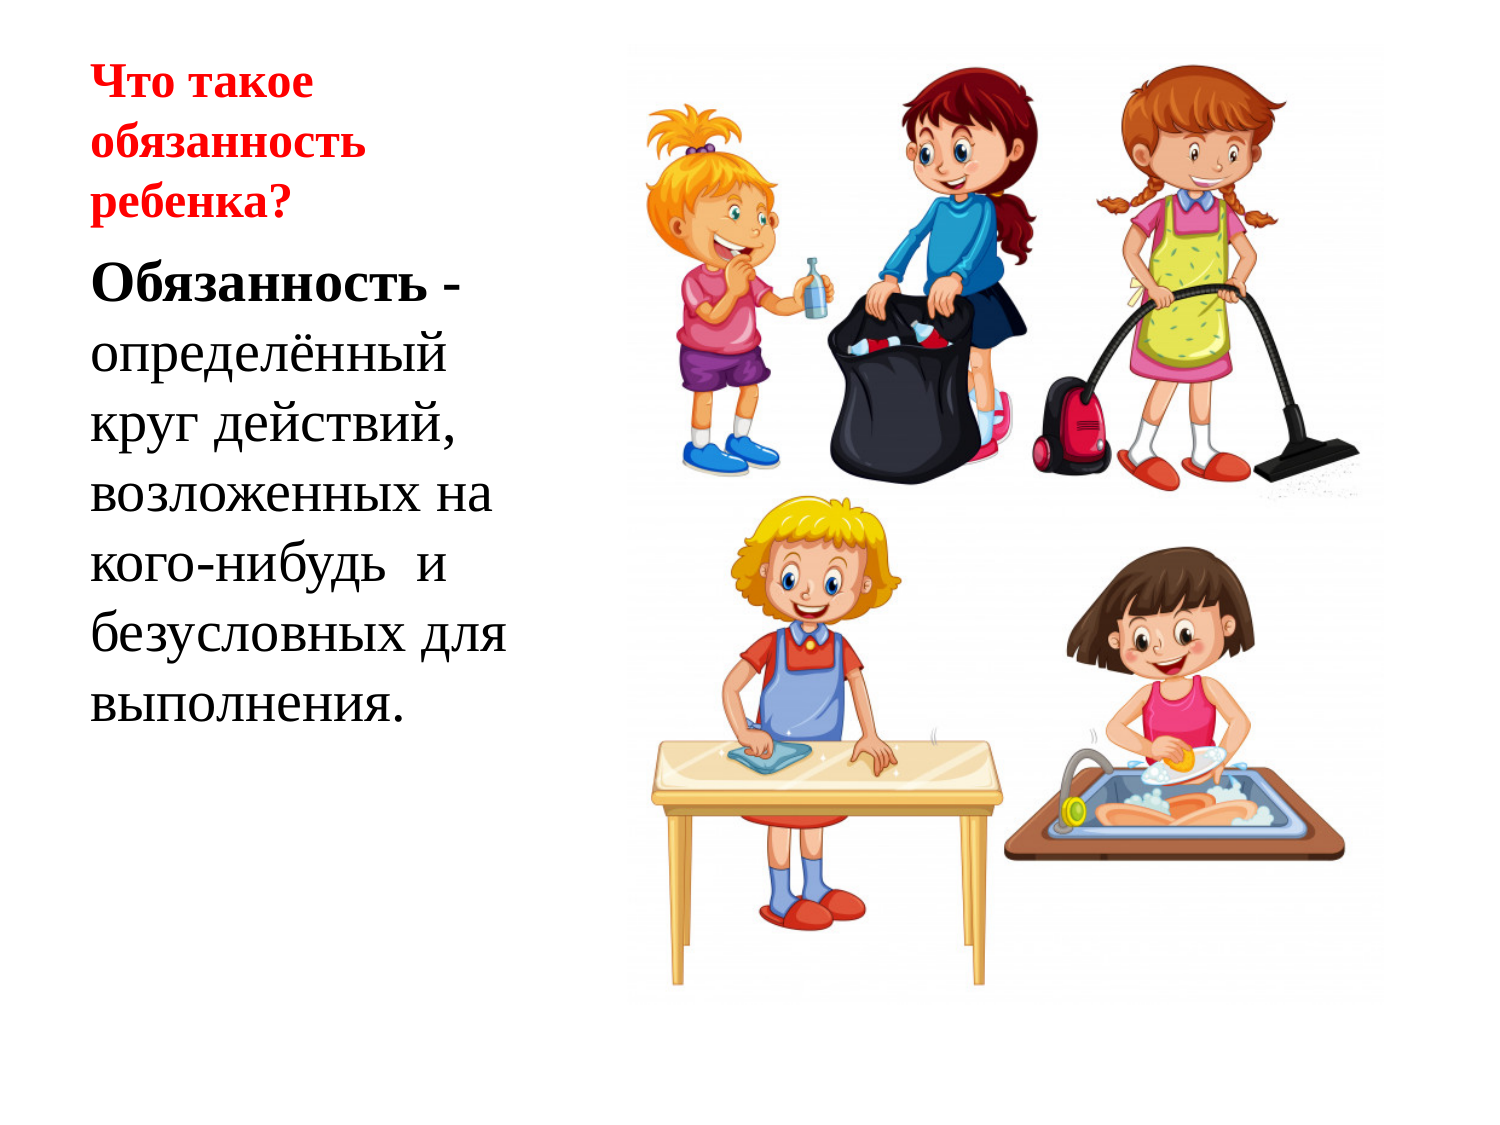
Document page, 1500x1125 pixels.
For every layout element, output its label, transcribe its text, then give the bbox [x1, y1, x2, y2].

title Что такое обязанность ребенка? [74, 44, 569, 235]
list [627, 44, 1384, 1006]
list Обязанность - определённый круг действий, возложенных на кого-нибудь и безусловных для выполнения. [74, 235, 569, 1006]
